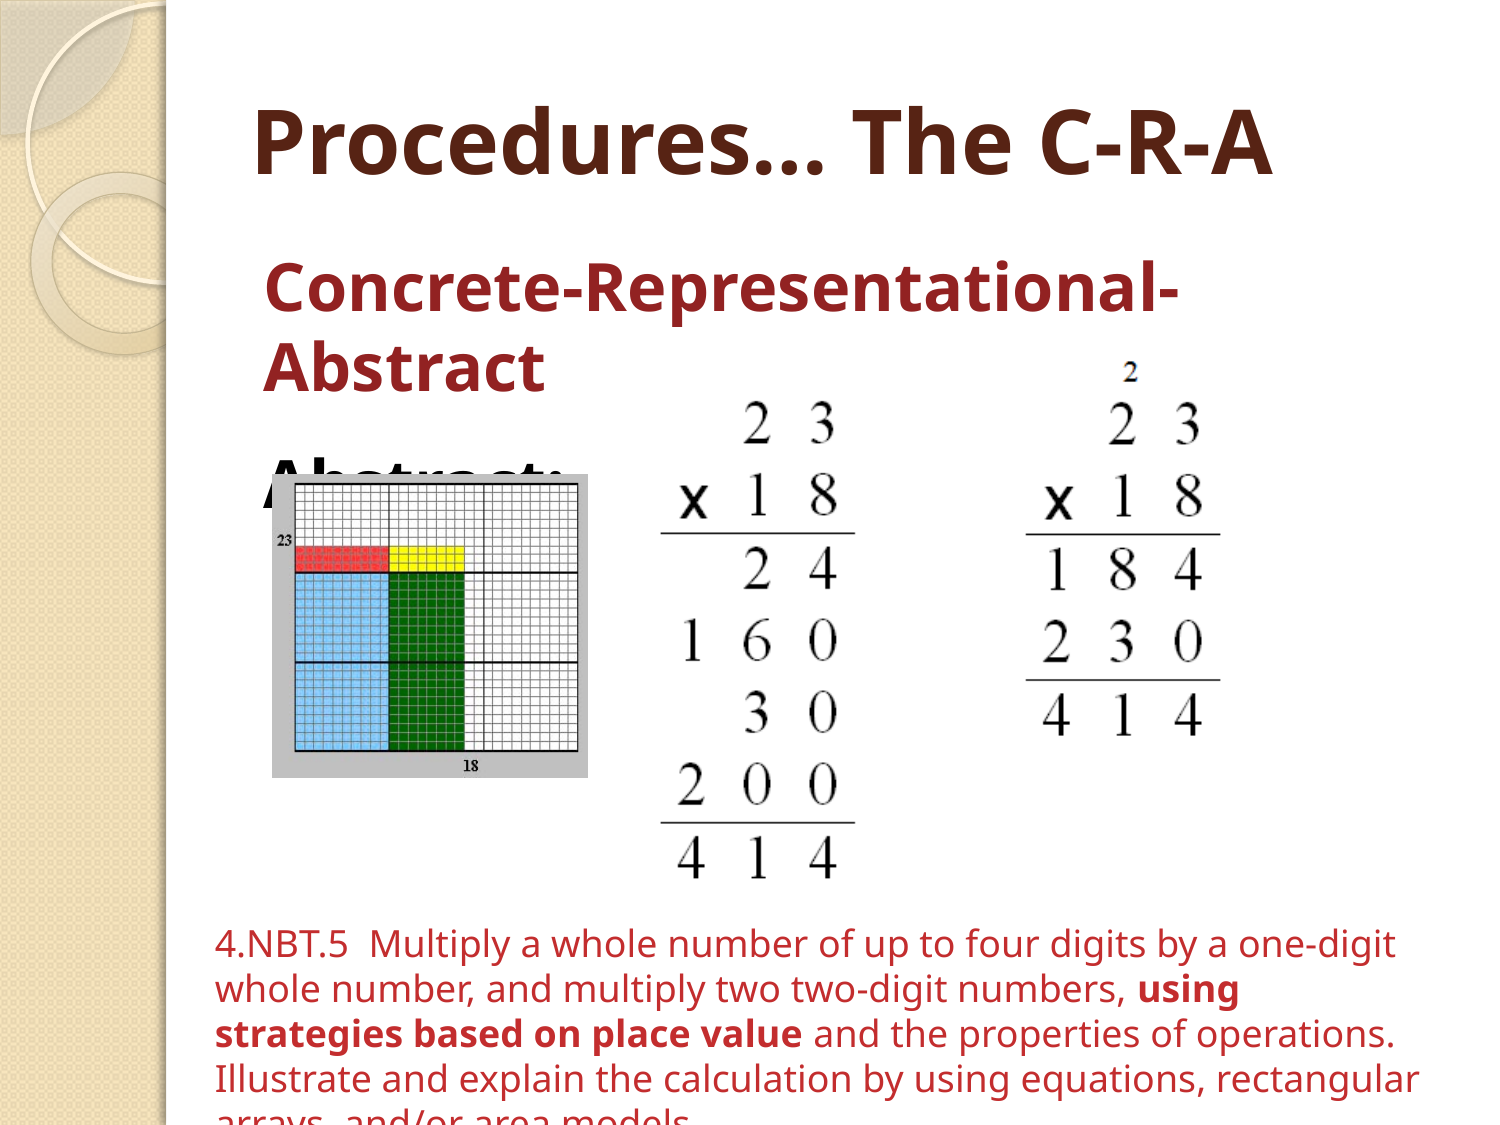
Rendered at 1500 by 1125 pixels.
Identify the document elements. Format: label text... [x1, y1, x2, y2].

picture [1012, 346, 1230, 751]
picture [649, 391, 860, 888]
picture [272, 474, 588, 779]
text_box 4.NBT.5 Multiply a whole number of up to four digits by a one-digit whole number, and multiply two two-digit numbers, using strategies based on place value and the properties of operations. Illustrate and explain the calculation by using equations, rectangular arrays, and/or area models. [200, 912, 1450, 1125]
title Procedures… The C-R-A [235, 45, 1466, 233]
list Concrete-Representational-Abstract Abstract: [235, 237, 1466, 1025]
